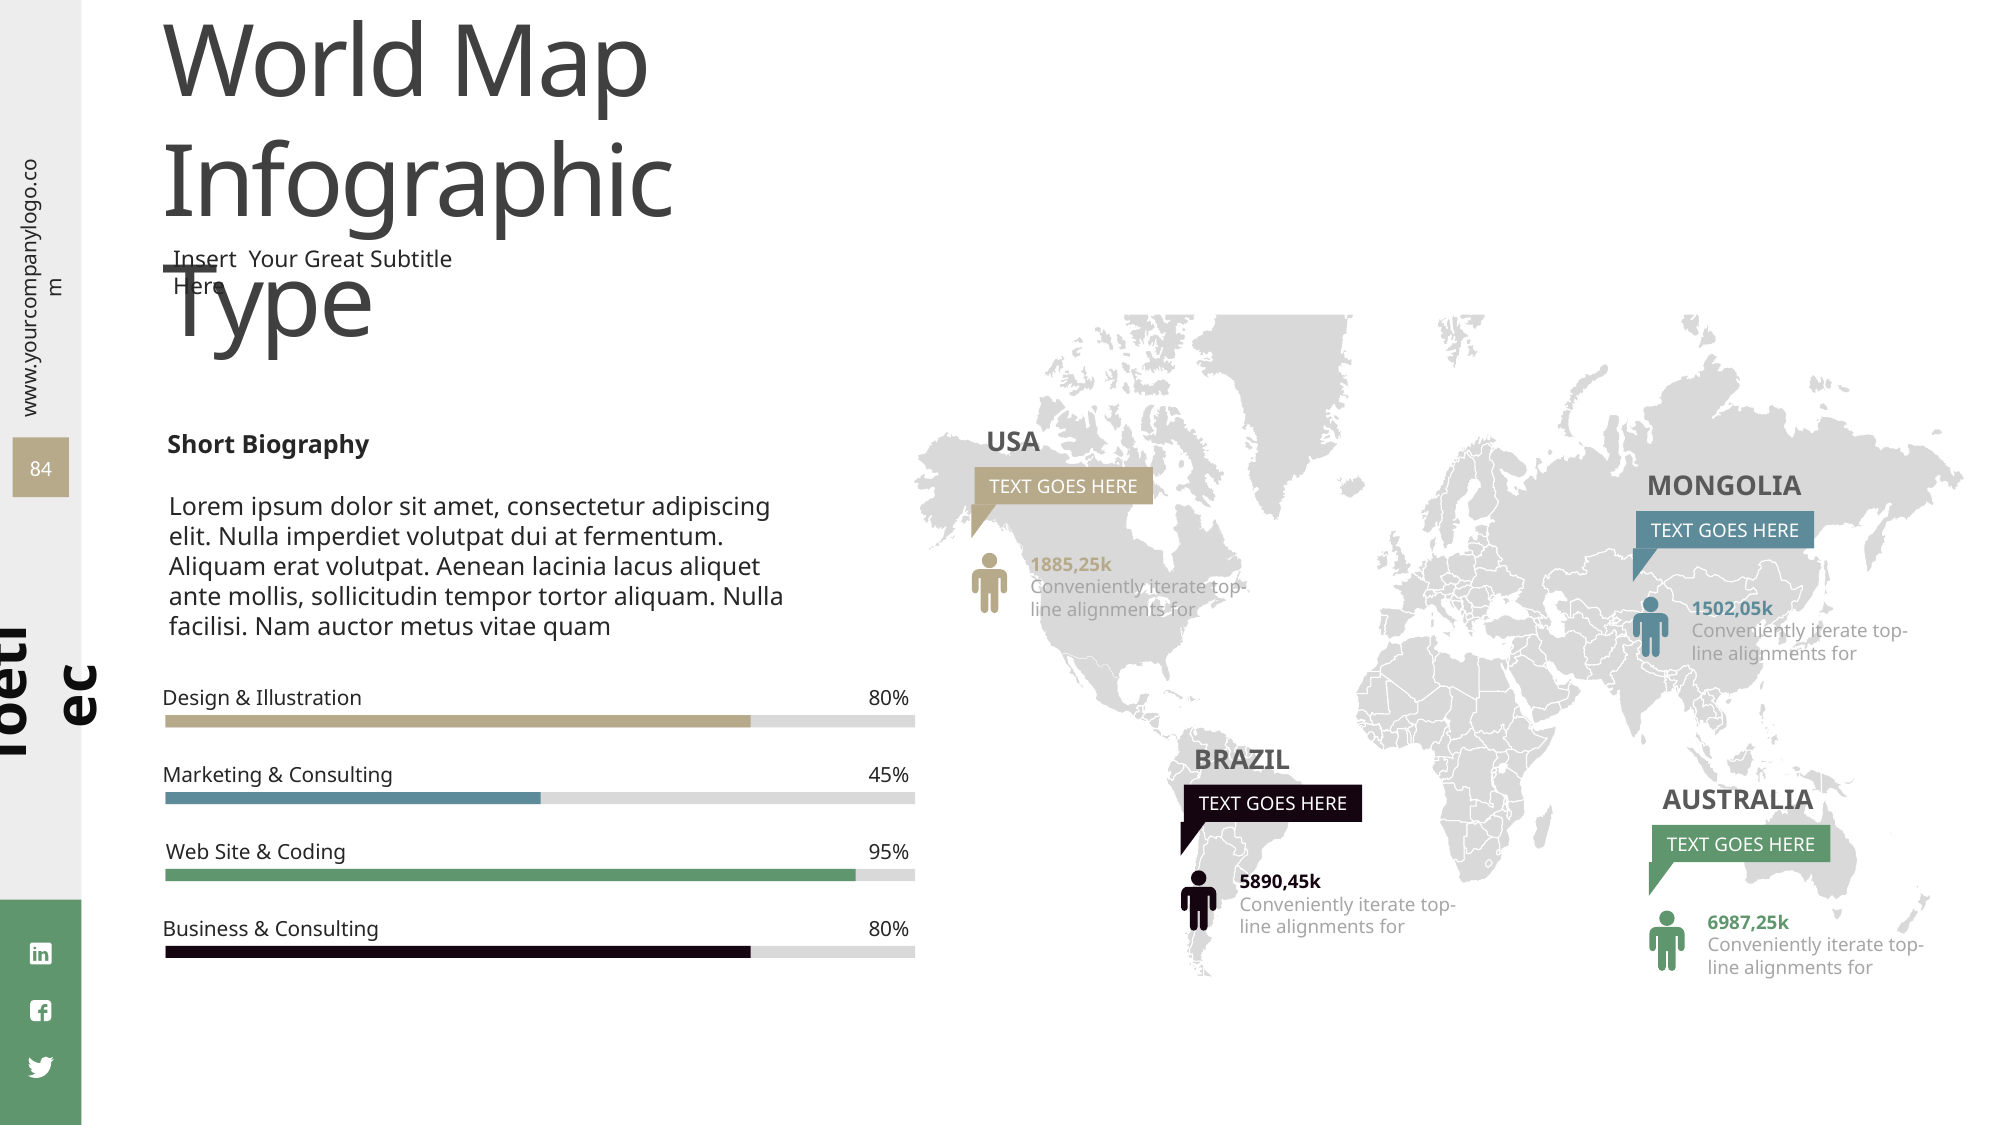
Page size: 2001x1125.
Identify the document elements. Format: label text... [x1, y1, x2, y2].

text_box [1180, 784, 1366, 856]
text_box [1648, 824, 1834, 896]
text_box 80% [853, 907, 912, 948]
text_box Business & Consulting [147, 907, 394, 948]
text_box 6987,25k Conveniently iterate top-line alignments for [1692, 978, 1953, 986]
text_box 95% [853, 831, 912, 871]
text_box Marketing & Consulting [147, 754, 408, 794]
text_box [542, 791, 912, 805]
text_box [165, 868, 857, 882]
text_box Lorem ipsum dolor sit amet, consectetur adipiscing elit. Nulla imperdiet volutpat dui at fermentum. Aliquam erat volutpat. Aenean lacinia lacus aliquet ante mollis, sollicitudin tempor tortor aliquam. Nulla facilisi. Nam auctor metus vitae quam [154, 482, 810, 648]
text_box [165, 945, 752, 959]
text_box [912, 314, 1967, 978]
text_box [752, 945, 912, 959]
text_box Design & Illustration [147, 677, 377, 717]
text_box Short Biography [152, 409, 437, 478]
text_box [971, 467, 1157, 539]
text_box 80% [853, 677, 912, 717]
text_box [857, 871, 912, 882]
text_box 45% [853, 754, 912, 794]
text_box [1632, 511, 1818, 583]
text_box World Map Infographic Type [147, 116, 891, 236]
text_box Insert Your Great Subtitle Here [158, 237, 512, 307]
text_box Web Site & Coding [151, 831, 361, 871]
text_box [165, 791, 542, 805]
text_box [165, 714, 752, 728]
text_box [752, 714, 912, 728]
slide_number 84 [12, 437, 69, 498]
